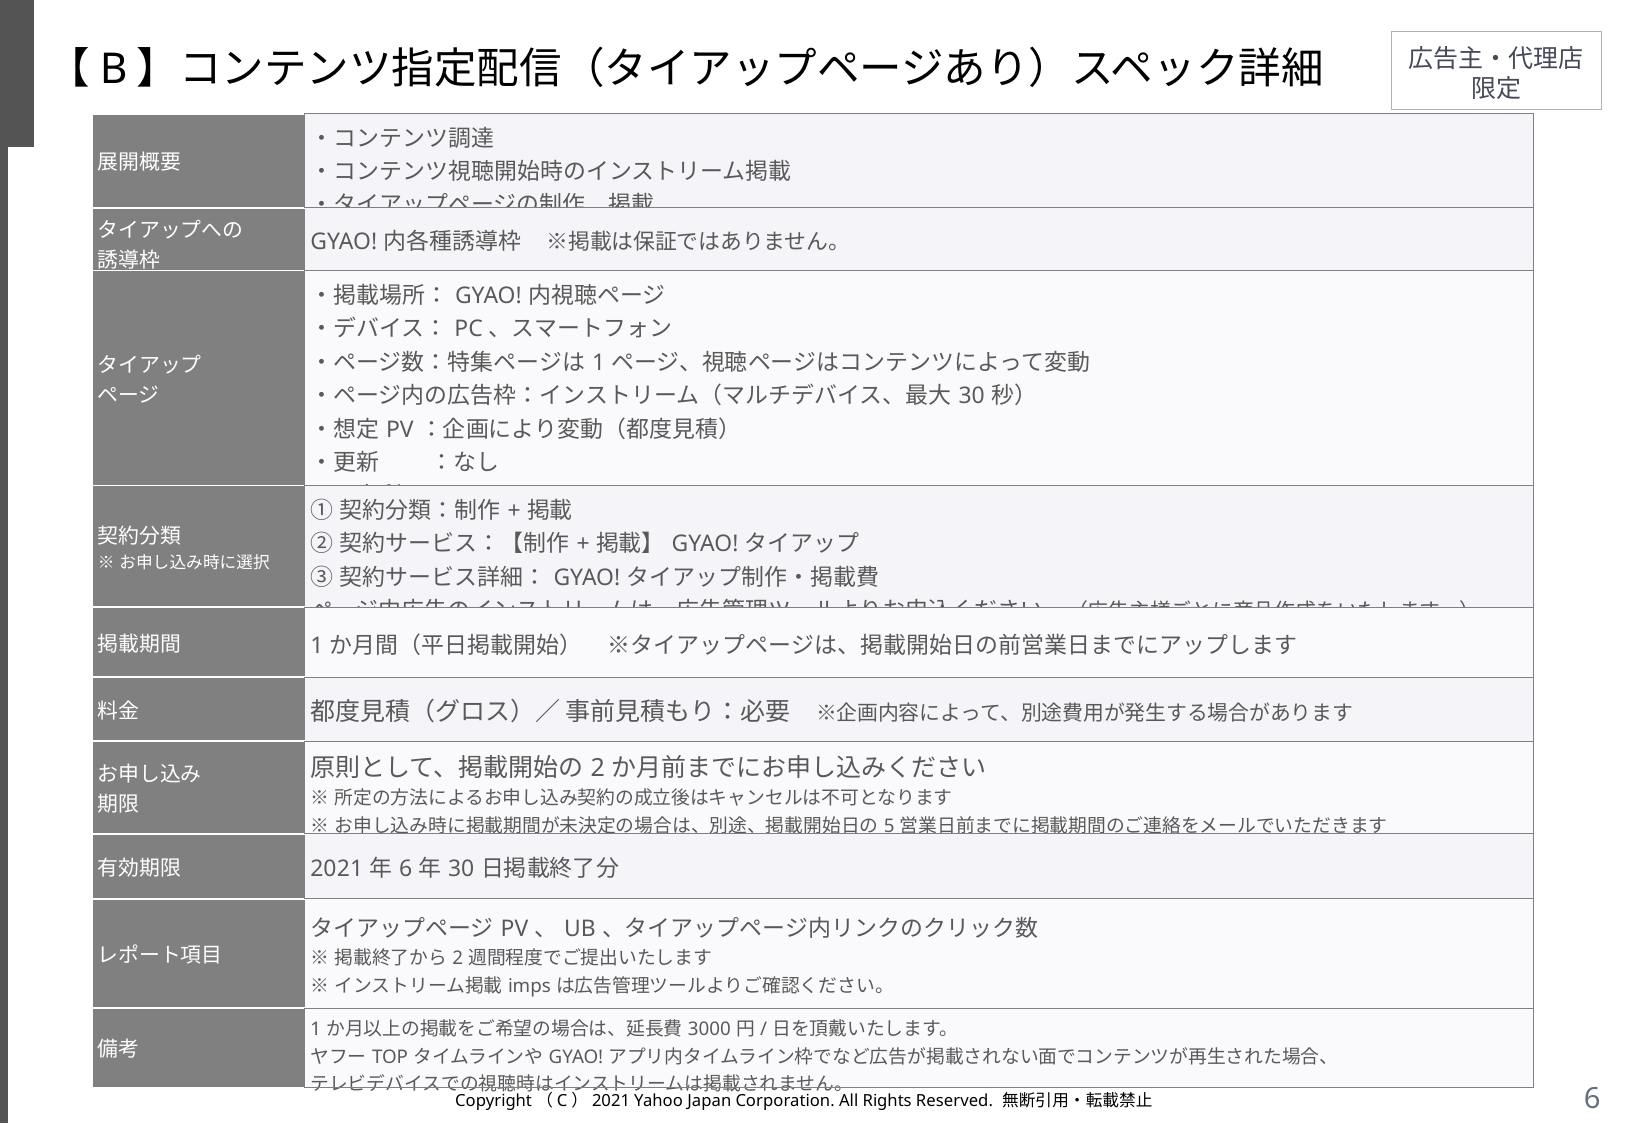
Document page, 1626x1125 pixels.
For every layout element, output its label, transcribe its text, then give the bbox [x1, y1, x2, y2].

table_cell 1か月以上の掲載をご希望の場合は、延長費3000円/日を頂戴いたします。 ヤフーTOPタイムラインやGYAO!アプリ内タイムライン枠でなど広告が掲載されない面でコンテンツが再生された場合、 テレビデバイスでの視聴時はインストリームは掲載されません。 [305, 1009, 1533, 1087]
table_cell 1か月間（平日掲載開始） ※タイアップページは、掲載開始日の前営業日までにアップします [305, 608, 1533, 677]
table_cell ①契約分類：制作+掲載 ②契約サービス：【制作+掲載】GYAO!タイアップ ③契約サービス詳細：GYAO!タイアップ制作・掲載費 ページ内広告のインストリームは、広告管理ツールよりお申込ください。（広告主様ごとに商品作成をいたします。） [305, 486, 1533, 607]
table_cell お申し込み 期限 [93, 742, 304, 833]
table_cell レポート項目 [93, 900, 304, 1007]
table_cell 原則として、掲載開始の2か月前までにお申し込みください ※所定の方法によるお申し込み契約の成立後はキャンセルは不可となります ※お申し込み時に掲載期間が未決定の場合は、別途、掲載開始日の5営業日前までに掲載期間のご連絡をメールでいただきます [305, 742, 1533, 833]
footer Copyright（C）2021 Yahoo Japan Corporation. All Rights Reserved. 無断引用・転載禁止 [440, 1088, 1185, 1118]
table_cell 契約分類 ※お申し込み時に選択 [93, 486, 304, 606]
table_cell 有効期限 [93, 835, 304, 898]
table_cell 掲載期間 [93, 608, 304, 676]
table_cell 料金 [93, 678, 304, 740]
table_cell ・掲載場所：GYAO!内視聴ページ ・デバイス：PC、スマートフォン ・ページ数：特集ページは1ページ、視聴ページはコンテンツによって変動 ・ページ内の広告枠：インストリーム（マルチデバイス、最大30秒） ・想定PV：企画により変動（都度見積） ・更新 ：なし ・二次利用 ：不可 [305, 271, 1533, 485]
title 【B】コンテンツ指定配信（タイアップページあり）スペック詳細 [32, 30, 1344, 102]
table_cell 備考 [93, 1009, 304, 1087]
table_header ・コンテンツ調達 ・コンテンツ視聴開始時のインストリーム掲載 ・タイアップページの制作、掲載 [305, 114, 1533, 207]
table_cell 都度見積（グロス）／ 事前見積もり：必要 ※企画内容によって、別途費用が発生する場合があります [305, 678, 1533, 741]
table_cell 2021年6年30日掲載終了分 [305, 834, 1533, 898]
table_cell GYAO!内各種誘導枠 ※掲載は保証ではありません。 [305, 208, 1533, 270]
table_cell タイアップページPV、UB、タイアップページ内リンクのクリック数 ※掲載終了から2週間程度でご提出いたします ※インストリーム掲載impsは広告管理ツールよりご確認ください。 [305, 899, 1533, 1008]
table_header 展開概要 [93, 115, 304, 207]
table_cell タイアップへの 誘導枠 [93, 209, 304, 270]
table_cell タイアップ ページ [93, 271, 304, 485]
